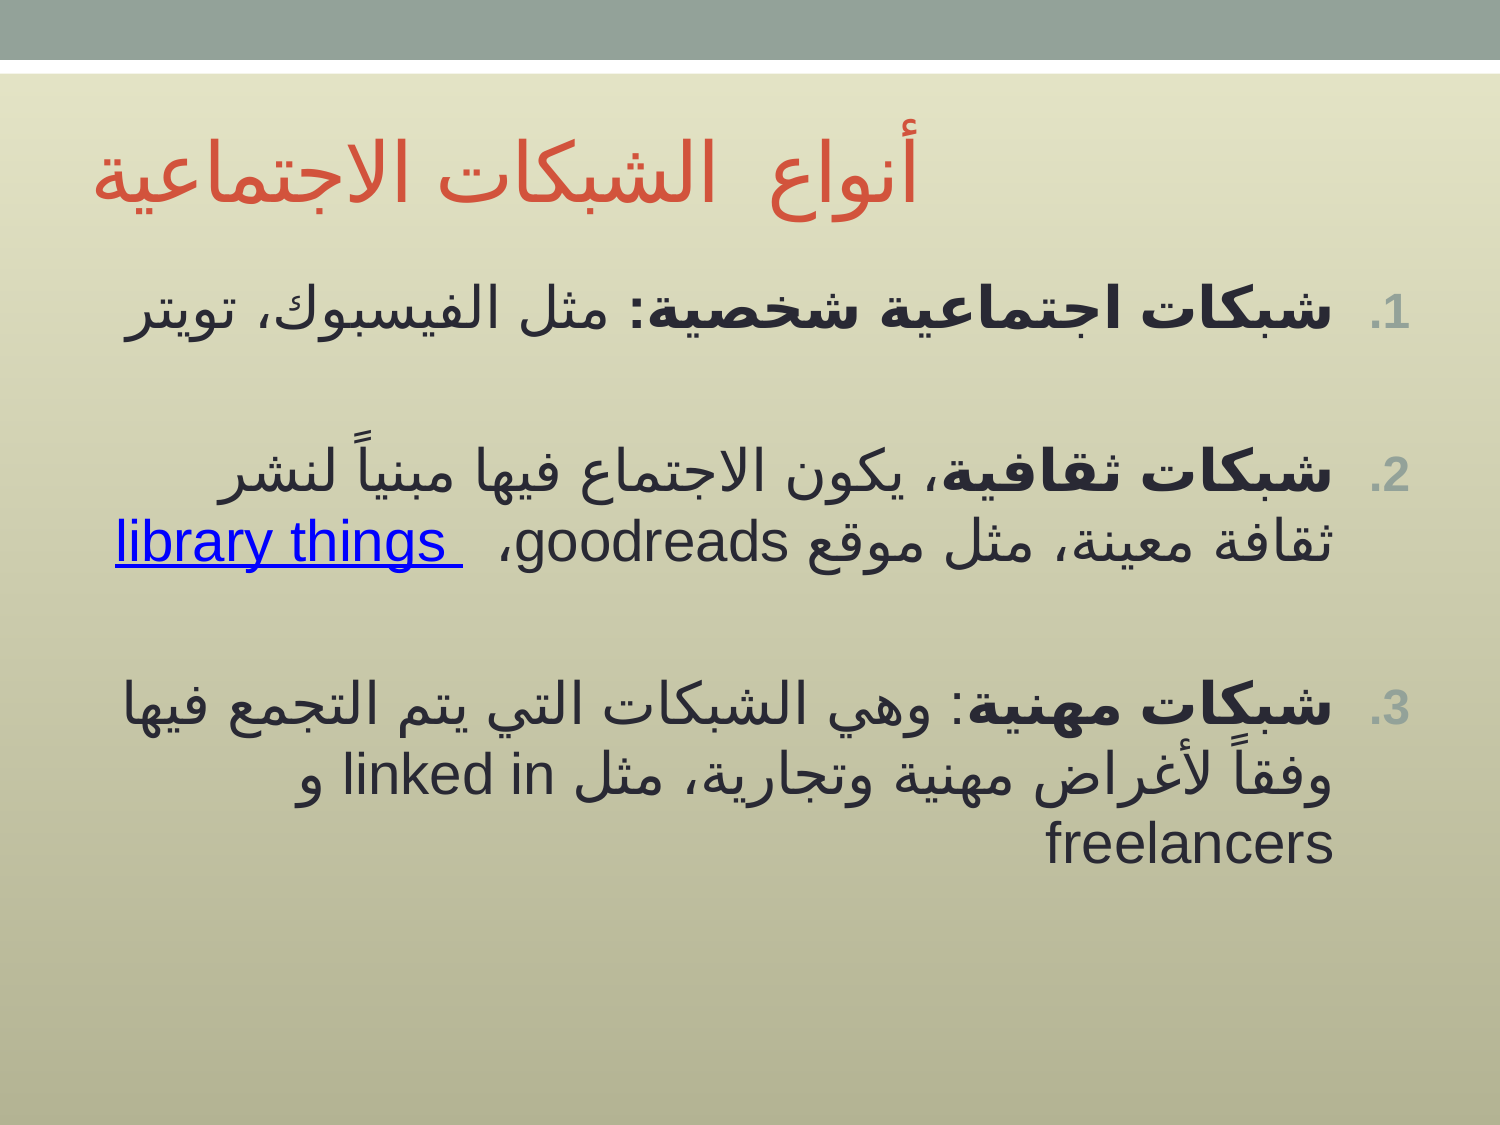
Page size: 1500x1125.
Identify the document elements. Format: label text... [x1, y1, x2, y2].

title أنواع الشبكات الاجتماعية [75, 87, 1425, 250]
list شبكات اجتماعية شخصية: مثل الفيسبوك، تويتر شبكات ثقافية، يكون الاجتماع فيها مبنياً لنشر ثقافة معينة، مثل موقع goodreads، library things شبكات مهنية: وهي الشبكات التي يتم التجمع فيها وفقاً لأغراض مهنية وتجارية، مثل linked in و freelancers [75, 262, 1425, 1063]
